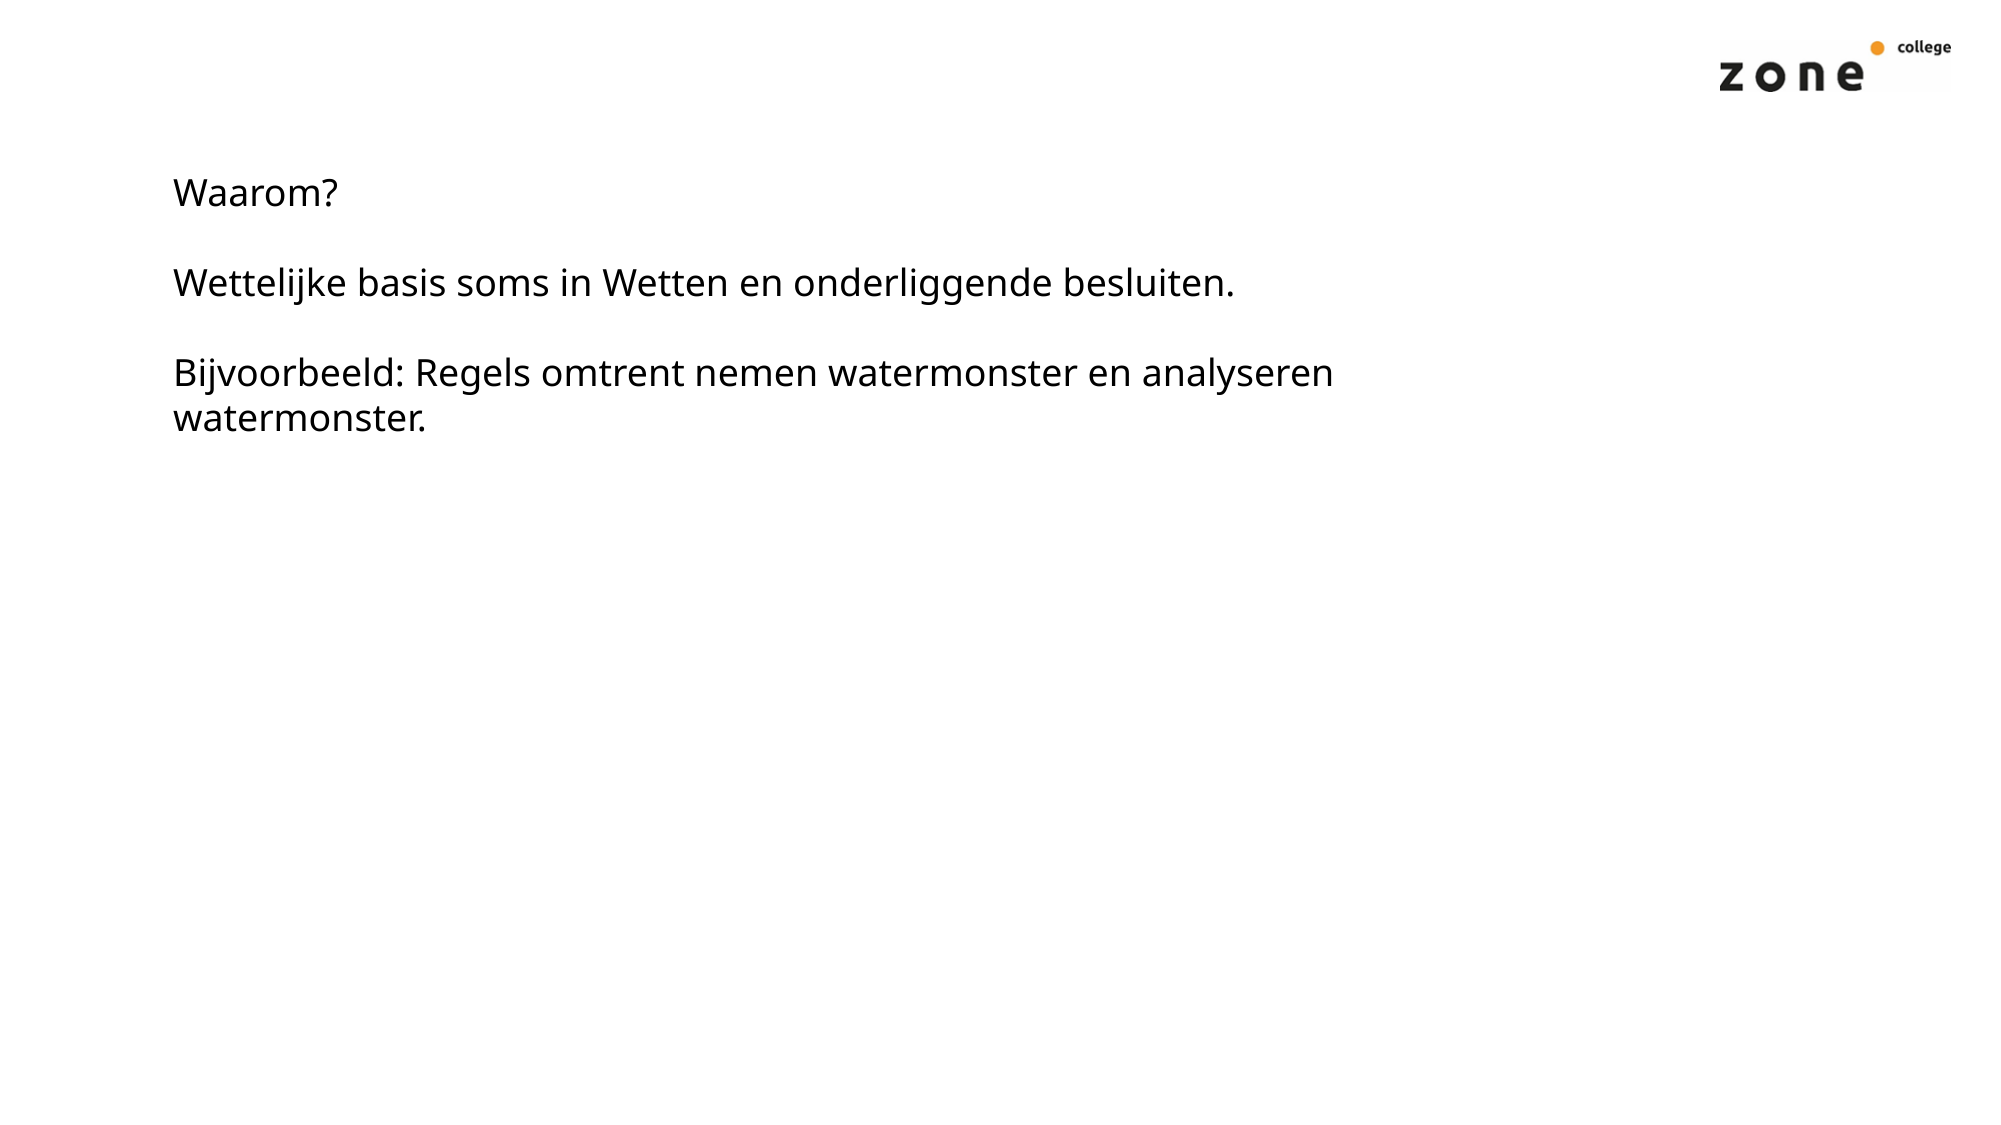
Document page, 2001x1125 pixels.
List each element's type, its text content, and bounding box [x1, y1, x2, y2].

picture [1719, 40, 1951, 93]
text_box Waarom? Wettelijke basis soms in Wetten en onderliggende besluiten. Bijvoorbeeld: Regels omtrent nemen watermonster en analyseren watermonster. [158, 161, 1516, 491]
